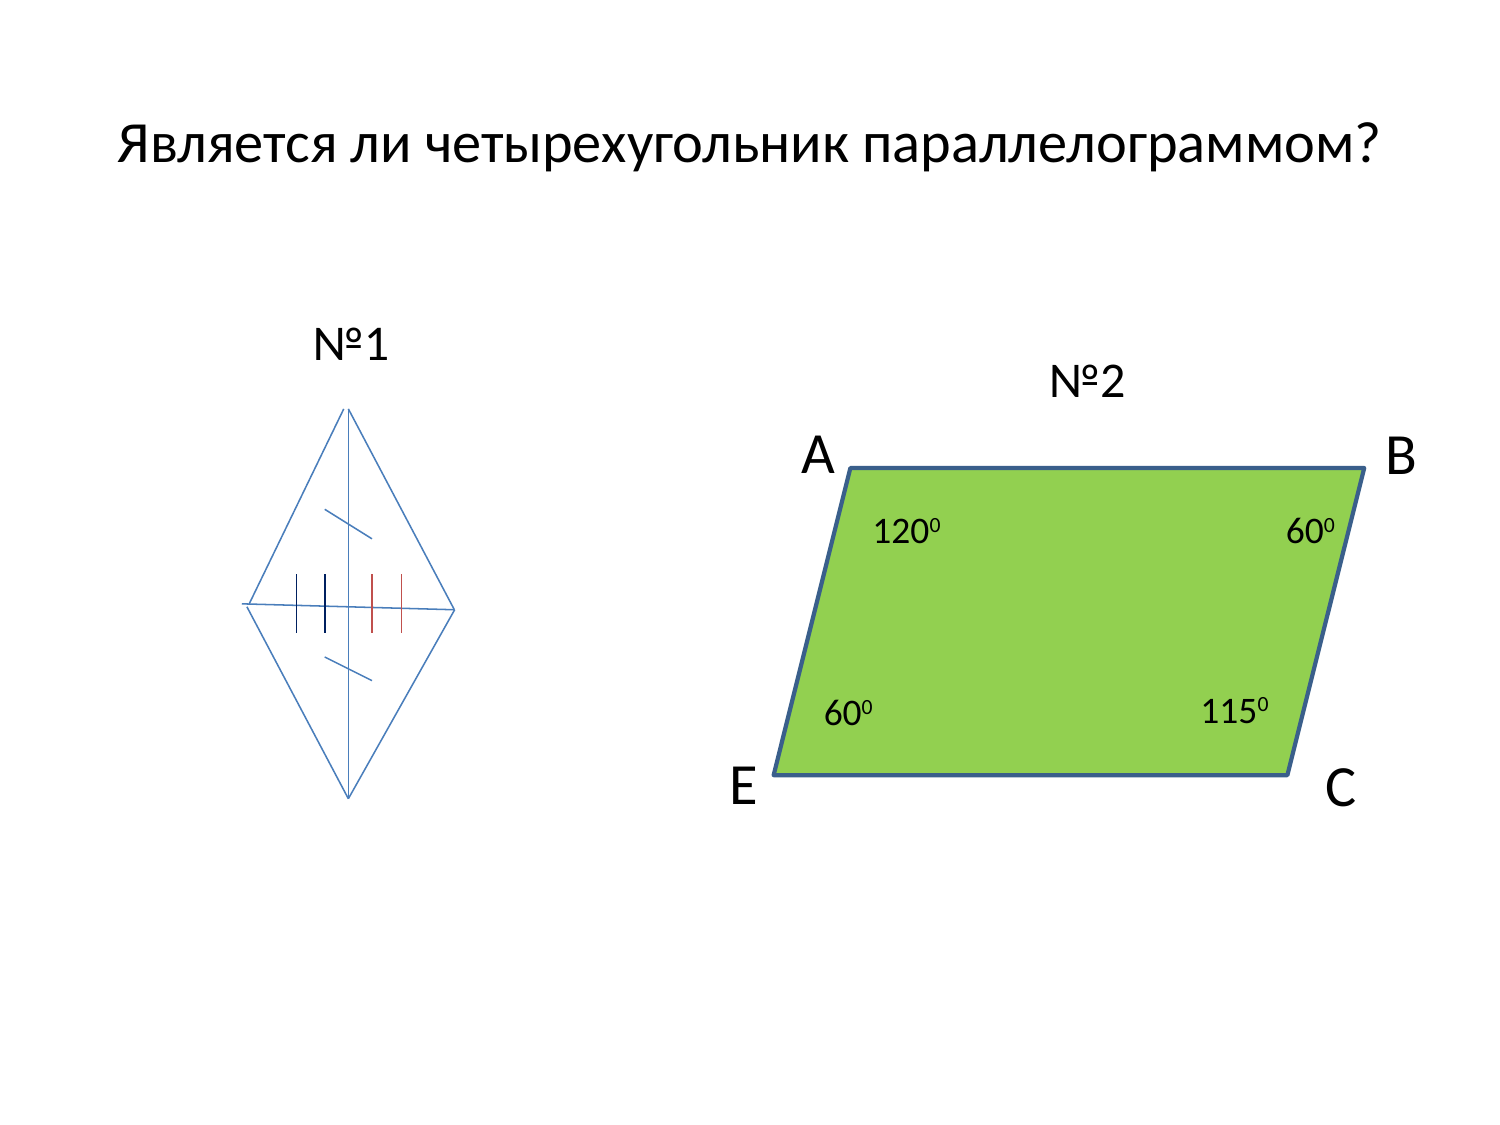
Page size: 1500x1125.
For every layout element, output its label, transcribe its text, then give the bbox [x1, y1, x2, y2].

text_box 1150 [1151, 633, 1371, 739]
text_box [324, 656, 373, 681]
text_box №2 [1034, 340, 1141, 416]
text_box №1 [297, 302, 406, 378]
title Является ли четырехугольник параллелограммом? [75, 45, 1425, 233]
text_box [246, 606, 349, 799]
text_box 1200 [857, 408, 956, 559]
text_box Е [714, 739, 787, 825]
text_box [352, 617, 455, 799]
text_box [1350, 465, 1367, 534]
text_box А [786, 407, 872, 493]
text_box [324, 509, 373, 540]
text_box 600 [809, 680, 907, 741]
text_box С [1310, 741, 1371, 826]
text_box [780, 465, 1344, 778]
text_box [348, 408, 455, 610]
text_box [248, 408, 344, 604]
text_box В [1370, 408, 1439, 494]
text_box 600 [1271, 408, 1350, 559]
